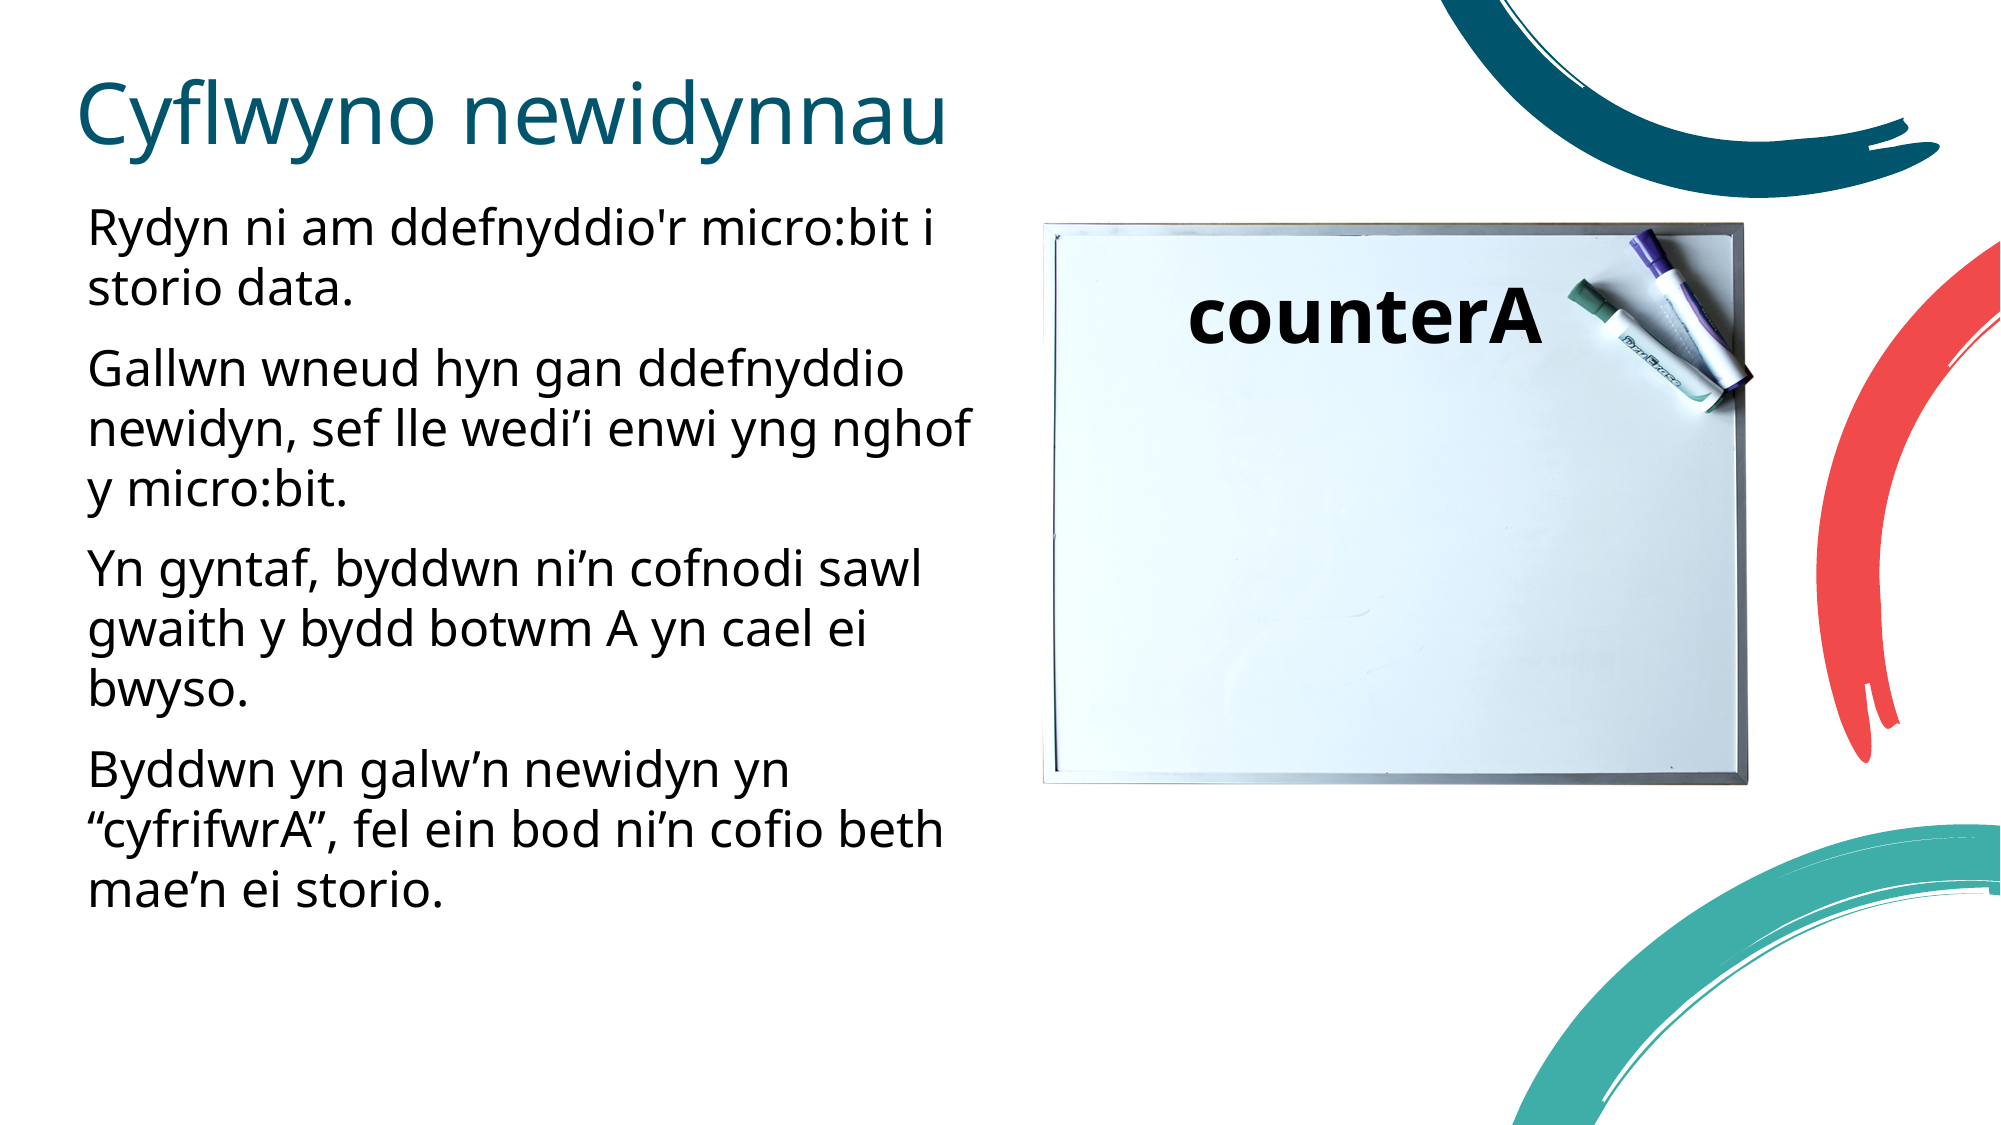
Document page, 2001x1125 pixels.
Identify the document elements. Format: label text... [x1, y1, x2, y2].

list Rydyn ni am ddefnyddio'r micro:bit i storio data. Gallwn wneud hyn gan ddefnyddio newidyn, sef lle wedi’i enwi yng nghof y micro:bit. Yn gyntaf, byddwn ni’n cofnodi sawl gwaith y bydd botwm A yn cael ei bwyso. Byddwn yn galw’n newidyn yn “cyfrifwrA”, fel ein bod ni’n cofio beth mae’n ei storio. [55, 175, 1000, 1002]
picture [938, 174, 1890, 809]
title Cyflwyno newidynnau [55, 50, 1828, 175]
